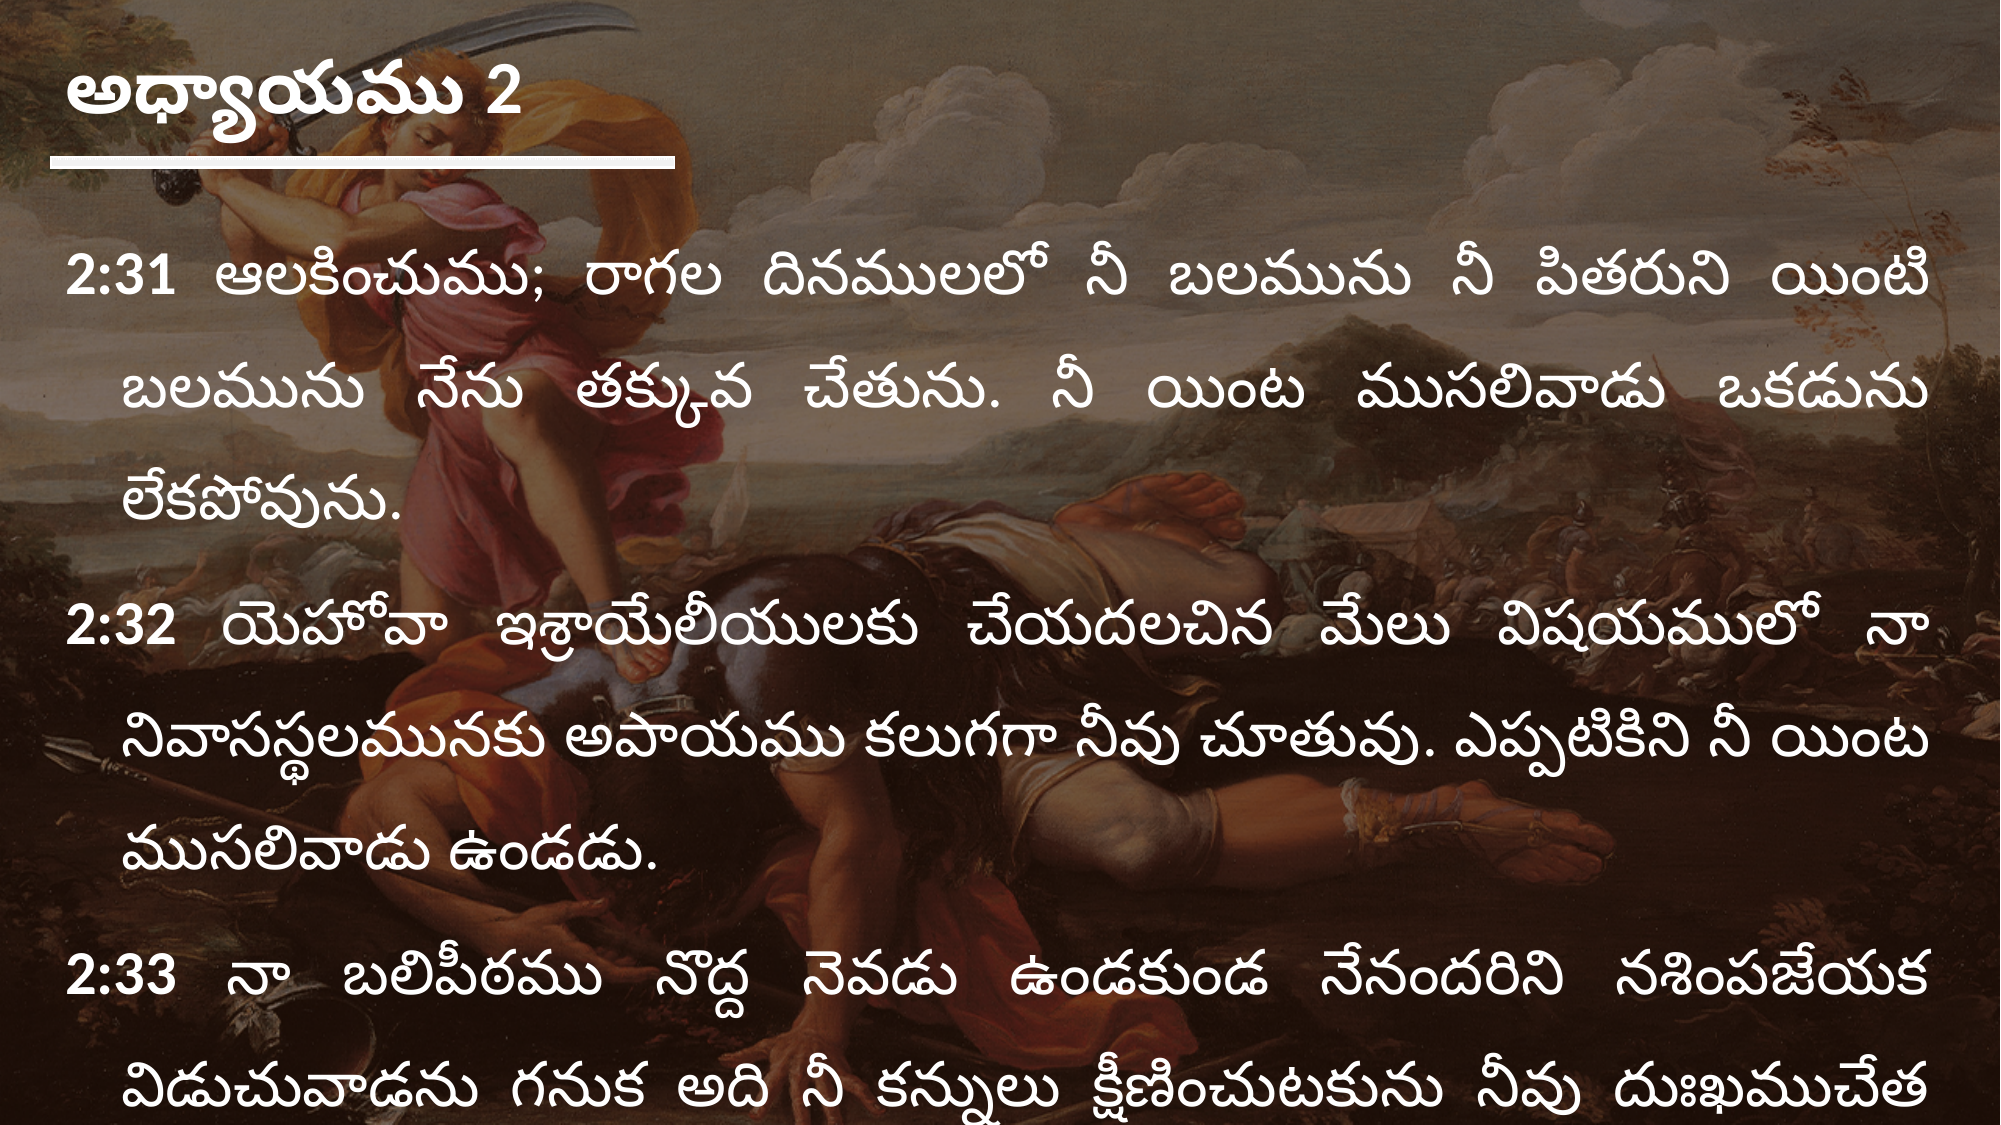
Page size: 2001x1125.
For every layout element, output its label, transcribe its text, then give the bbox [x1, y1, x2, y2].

list 2:31 ఆలకించుము; రాగల దినములలో నీ బలమును నీ పితరుని యింటి బలమును నేను తక్కువ చేతును. నీ యింట ముసలివాడు ఒకడును లేకపోవును. 2:32 యెహోవా ఇశ్రాయేలీయులకు చేయదలచిన మేలు విషయములో నా నివాసస్థలమునకు అపాయము కలుగగా నీవు చూతువు. ఎప్పటికిని నీ యింట ముసలివాడు ఉండడు. 2:33 నా బలిపీఠము నొద్ద నెవడు ఉండకుండ నేనందరిని నశింపజేయక విడుచువాడను గనుక అది నీ కన్నులు క్షీణించుటకును నీవు దుఃఖముచేత క్షయమగుటకును సాధనమగును; నీ సంతానపు వారందరు వయఃకాలమందు మరణమవుదురు. [50, 187, 1946, 1063]
title అధ్యాయము 2 [50, 0, 1925, 167]
picture [0, 0, 2000, 1125]
